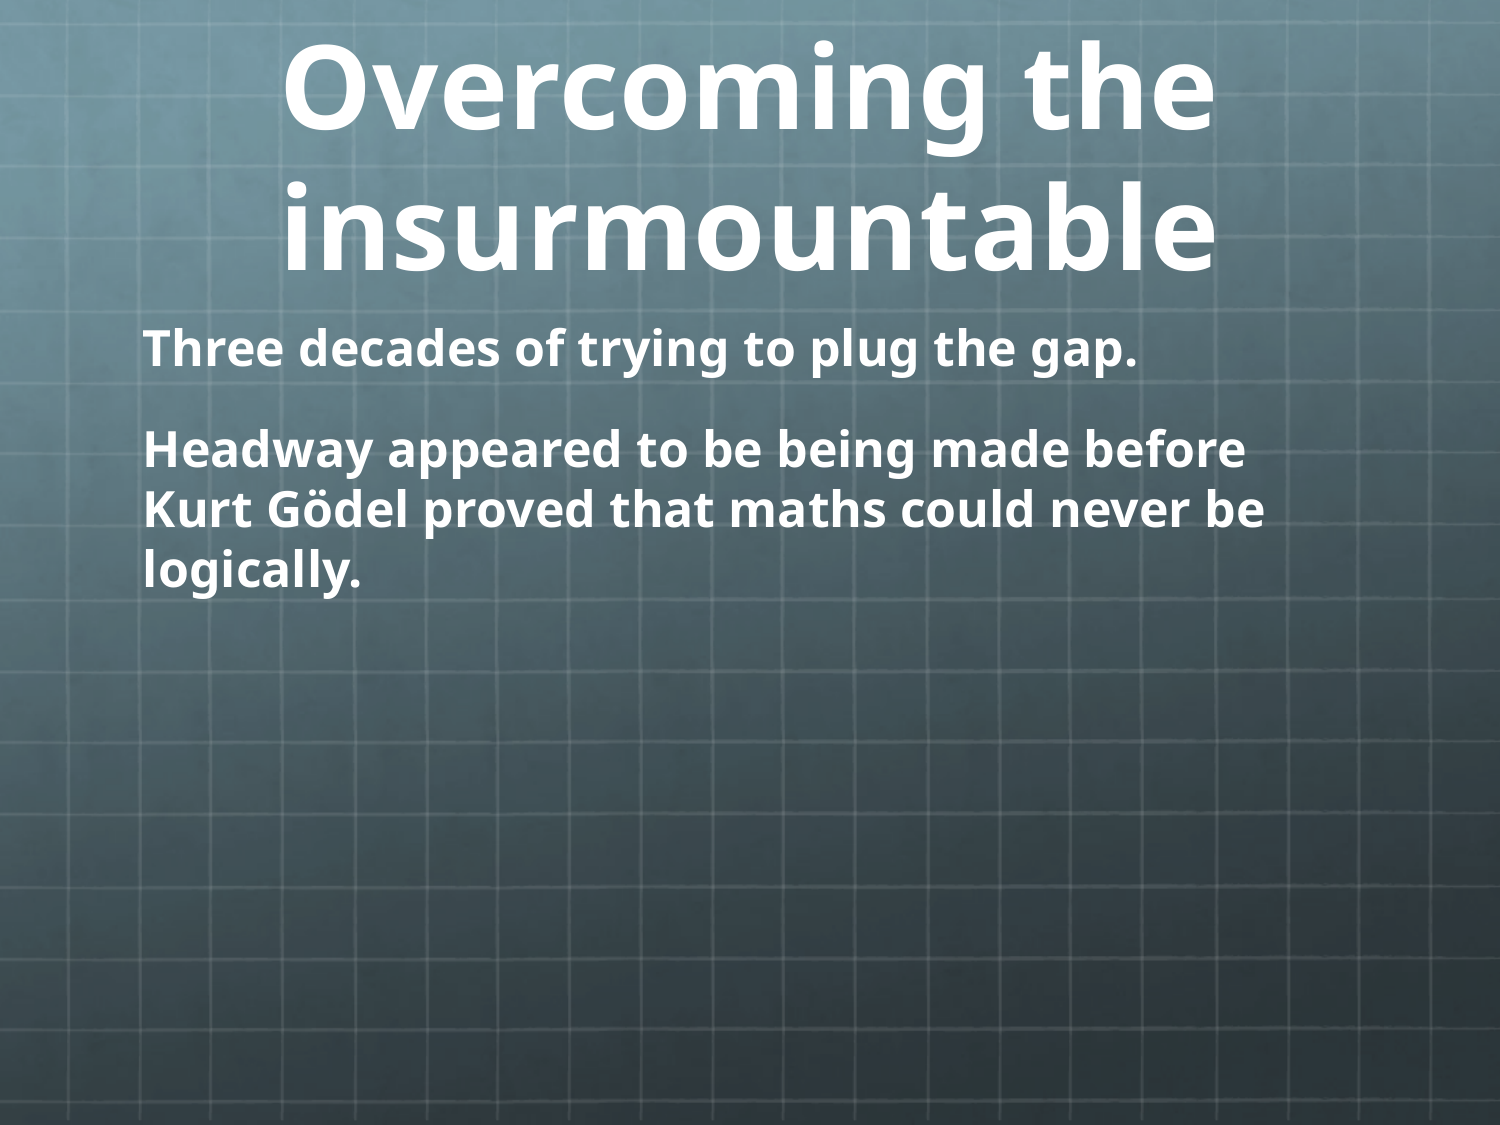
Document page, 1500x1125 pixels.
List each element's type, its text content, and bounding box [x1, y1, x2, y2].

title Overcoming the insurmountable [127, 17, 1372, 289]
list Three decades of trying to plug the gap. Headway appeared to be being made before Kurt Gödel proved that maths could never be logically. [127, 308, 1372, 958]
picture [0, 0, 1500, 1125]
